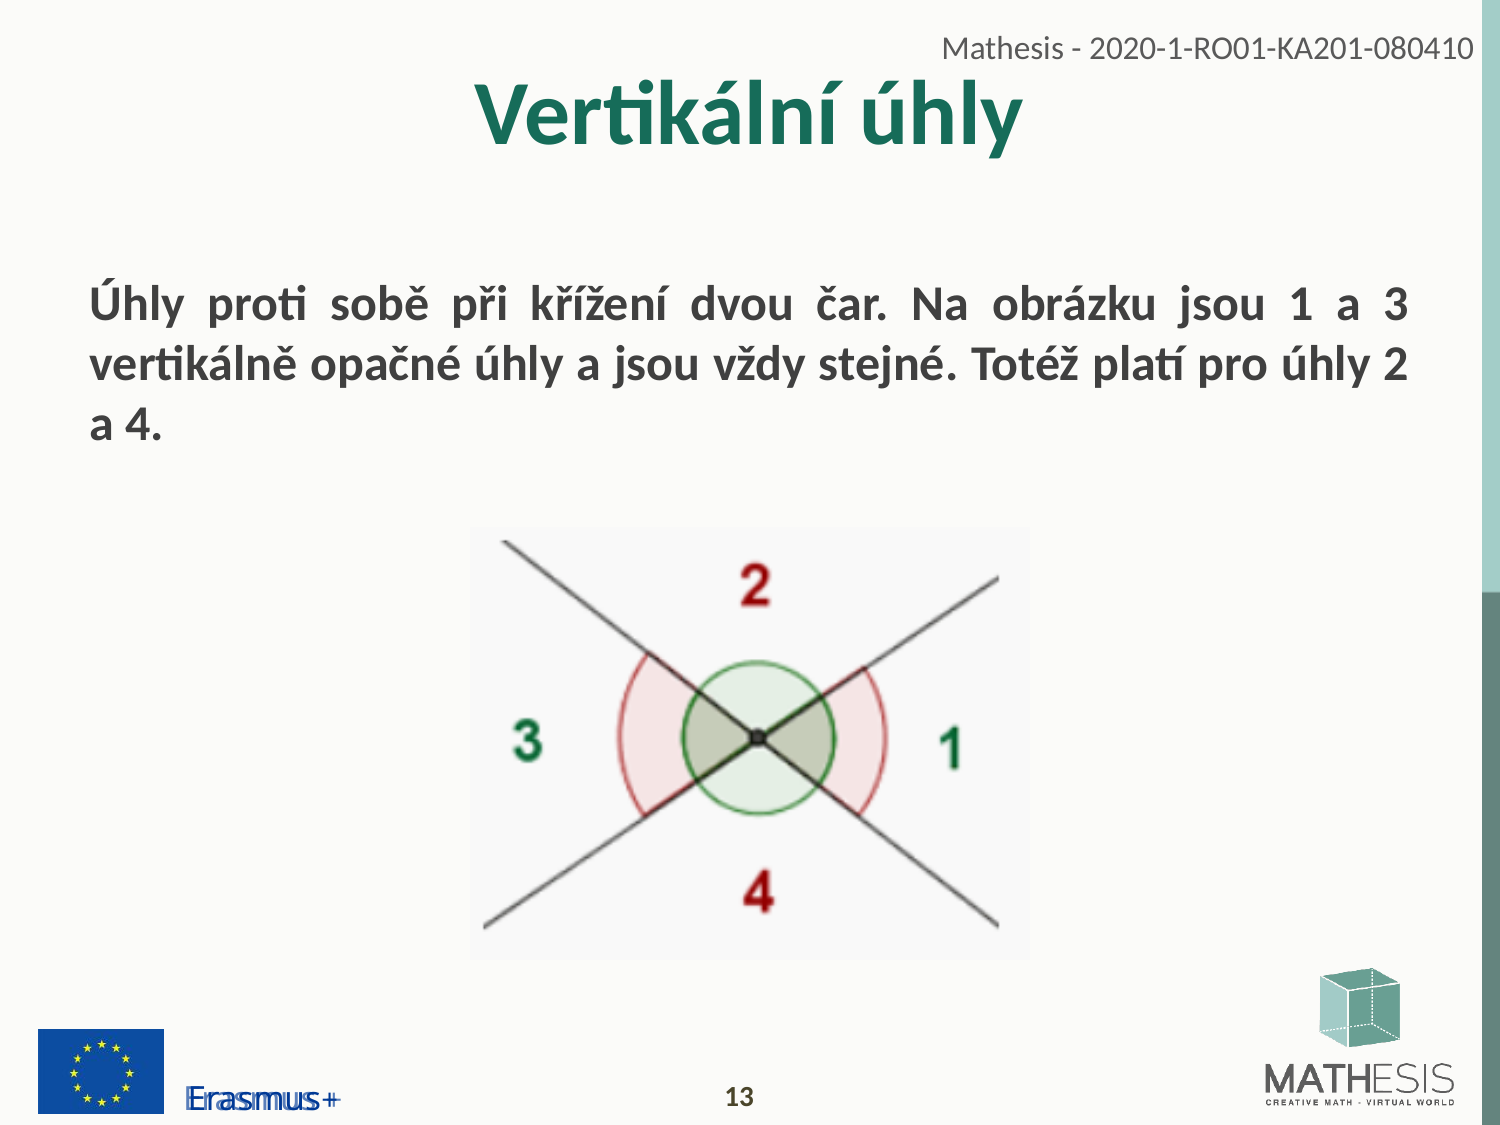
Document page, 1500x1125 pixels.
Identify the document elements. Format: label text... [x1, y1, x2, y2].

picture [38, 1029, 164, 1114]
picture [470, 526, 1030, 960]
list Úhly proti sobě při křížení dvou čar. Na obrázku jsou 1 a 3 vertikálně opačné úhly a jsou vždy stejné. Totéž platí pro úhly 2 a 4. [75, 262, 1425, 1005]
title Vertikální úhly [75, 45, 1425, 233]
